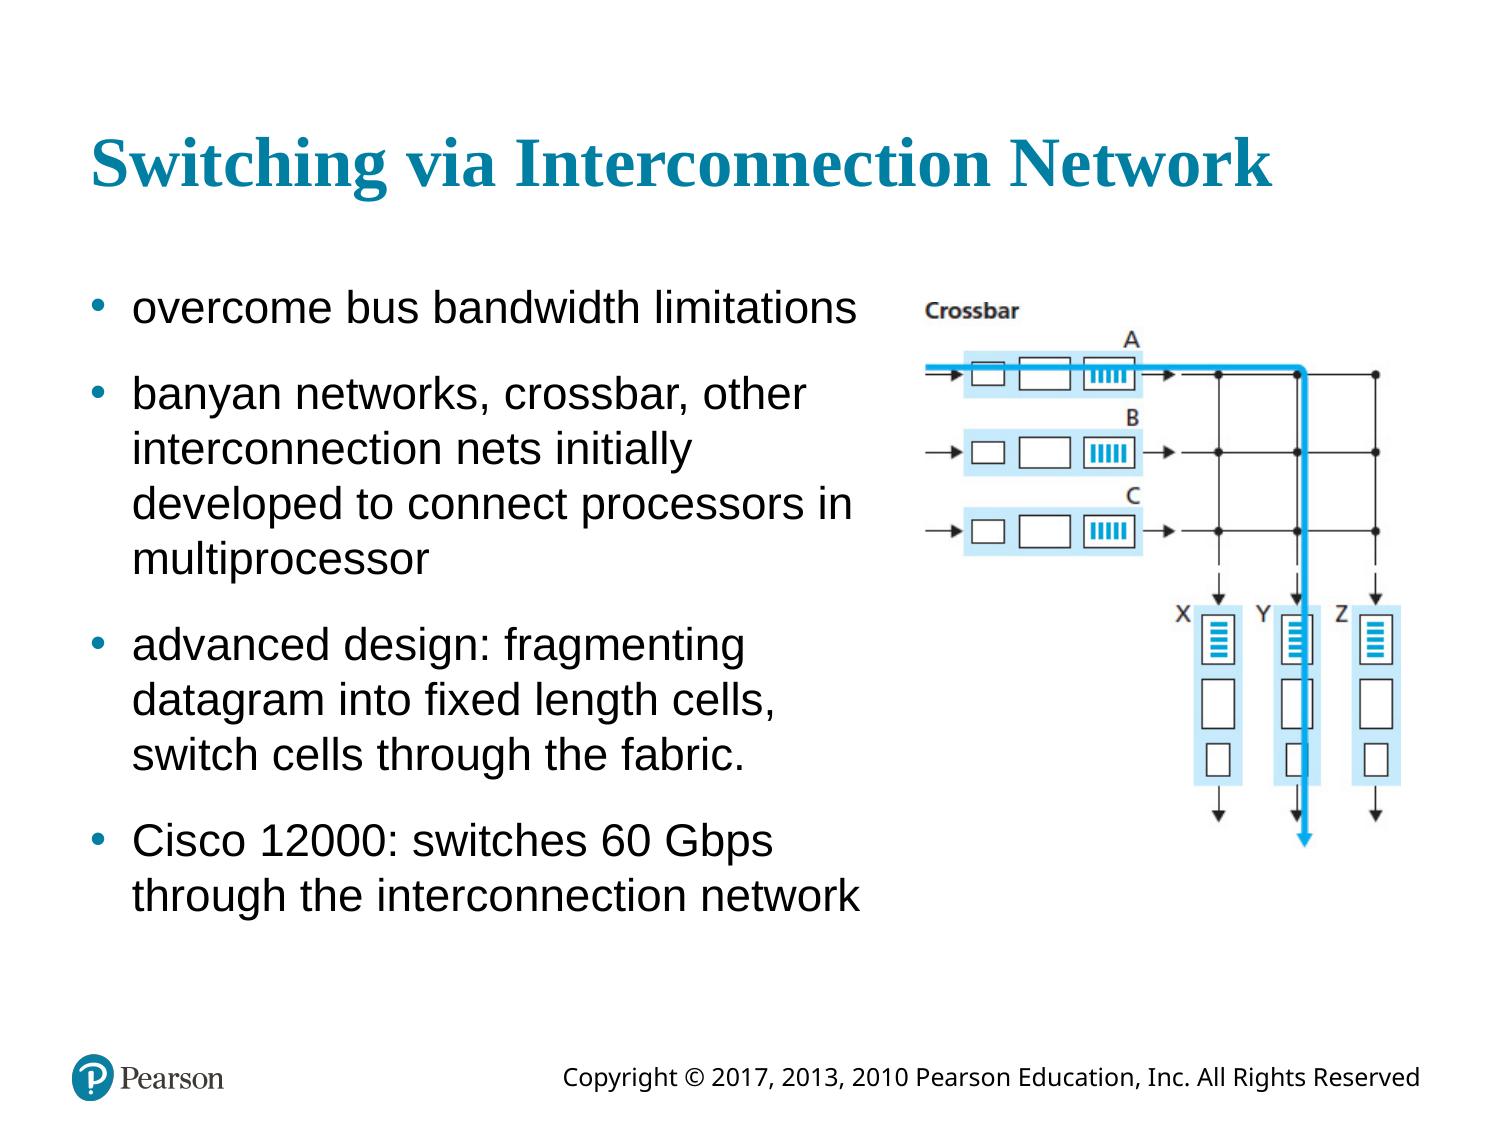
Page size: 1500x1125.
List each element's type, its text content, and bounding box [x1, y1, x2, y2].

picture [72, 1087, 83, 1101]
title Switching via Interconnection Network [75, 35, 1425, 216]
list overcome bus bandwidth limitations banyan networks, crossbar, other interconnection nets initially developed to connect processors in multiprocessor advanced design: fragmenting datagram into fixed length cells, switch cells through the fabric. Cisco 12000: switches 60 Gbps through the interconnection network [75, 262, 888, 954]
picture [72, 1054, 88, 1070]
picture [98, 1054, 224, 1101]
picture [80, 1063, 106, 1088]
picture [924, 301, 1401, 849]
